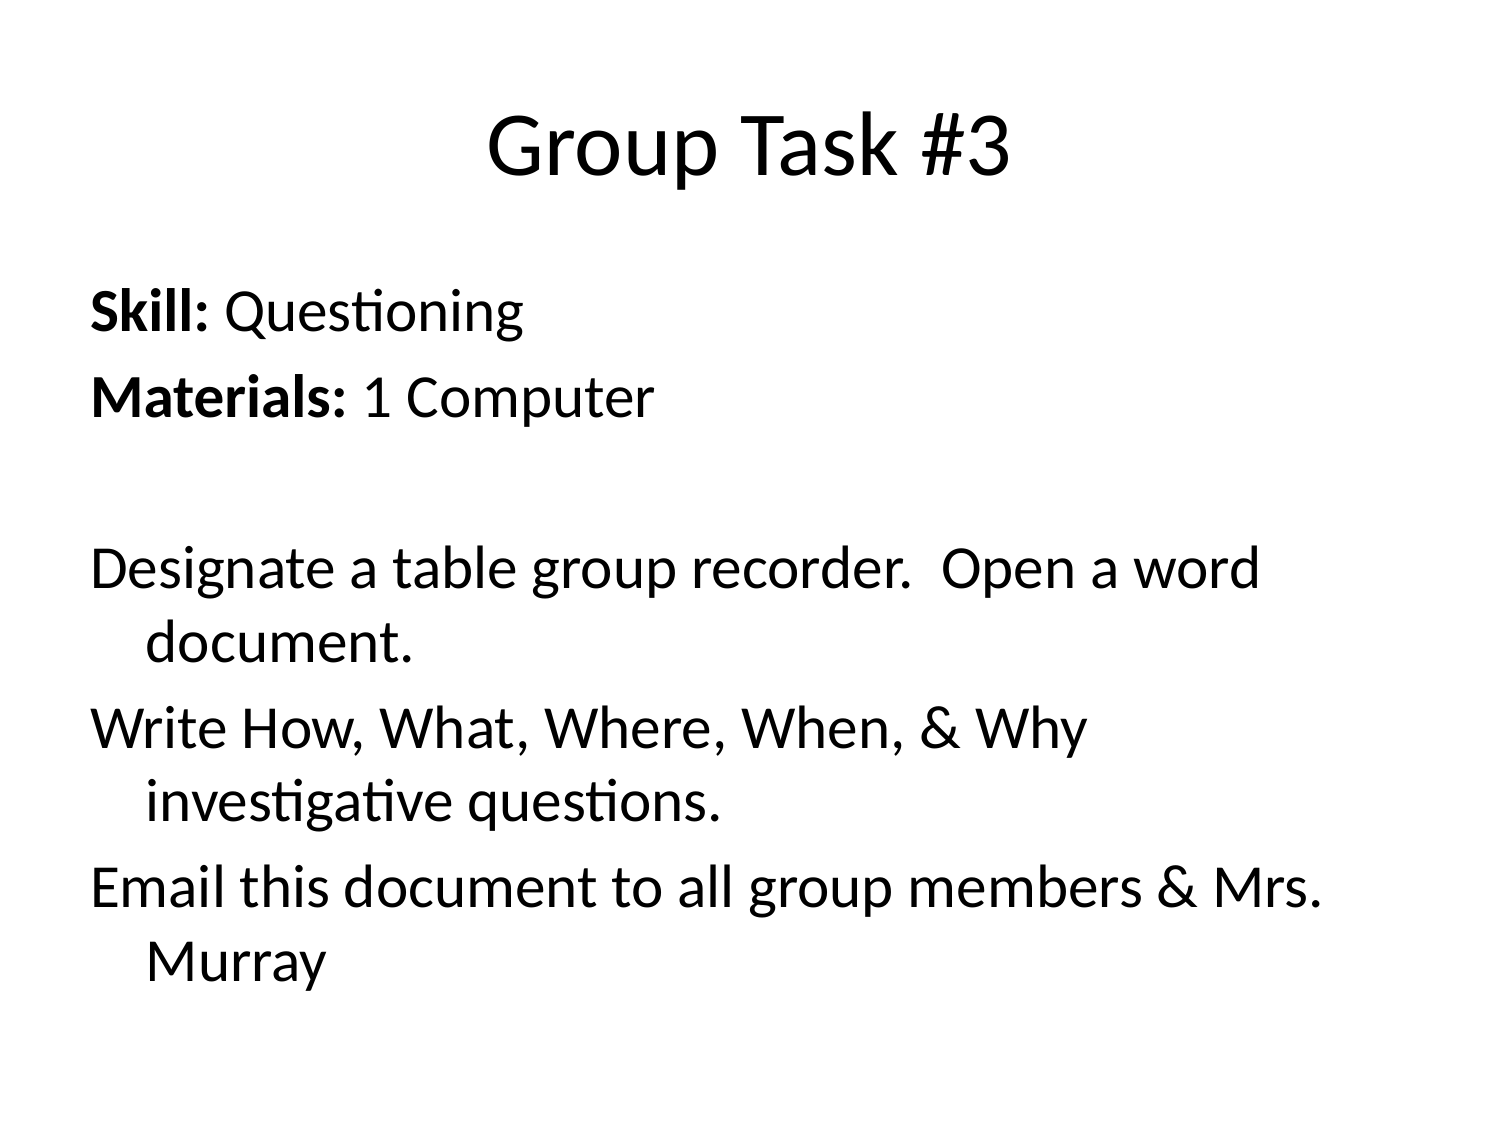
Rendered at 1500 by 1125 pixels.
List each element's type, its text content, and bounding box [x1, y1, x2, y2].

title Group Task #3 [75, 45, 1425, 233]
list Skill: Questioning Materials: 1 Computer Designate a table group recorder. Open a word document. Write How, What, Where, When, & Why investigative questions. Email this document to all group members & Mrs. Murray [75, 262, 1425, 1005]
